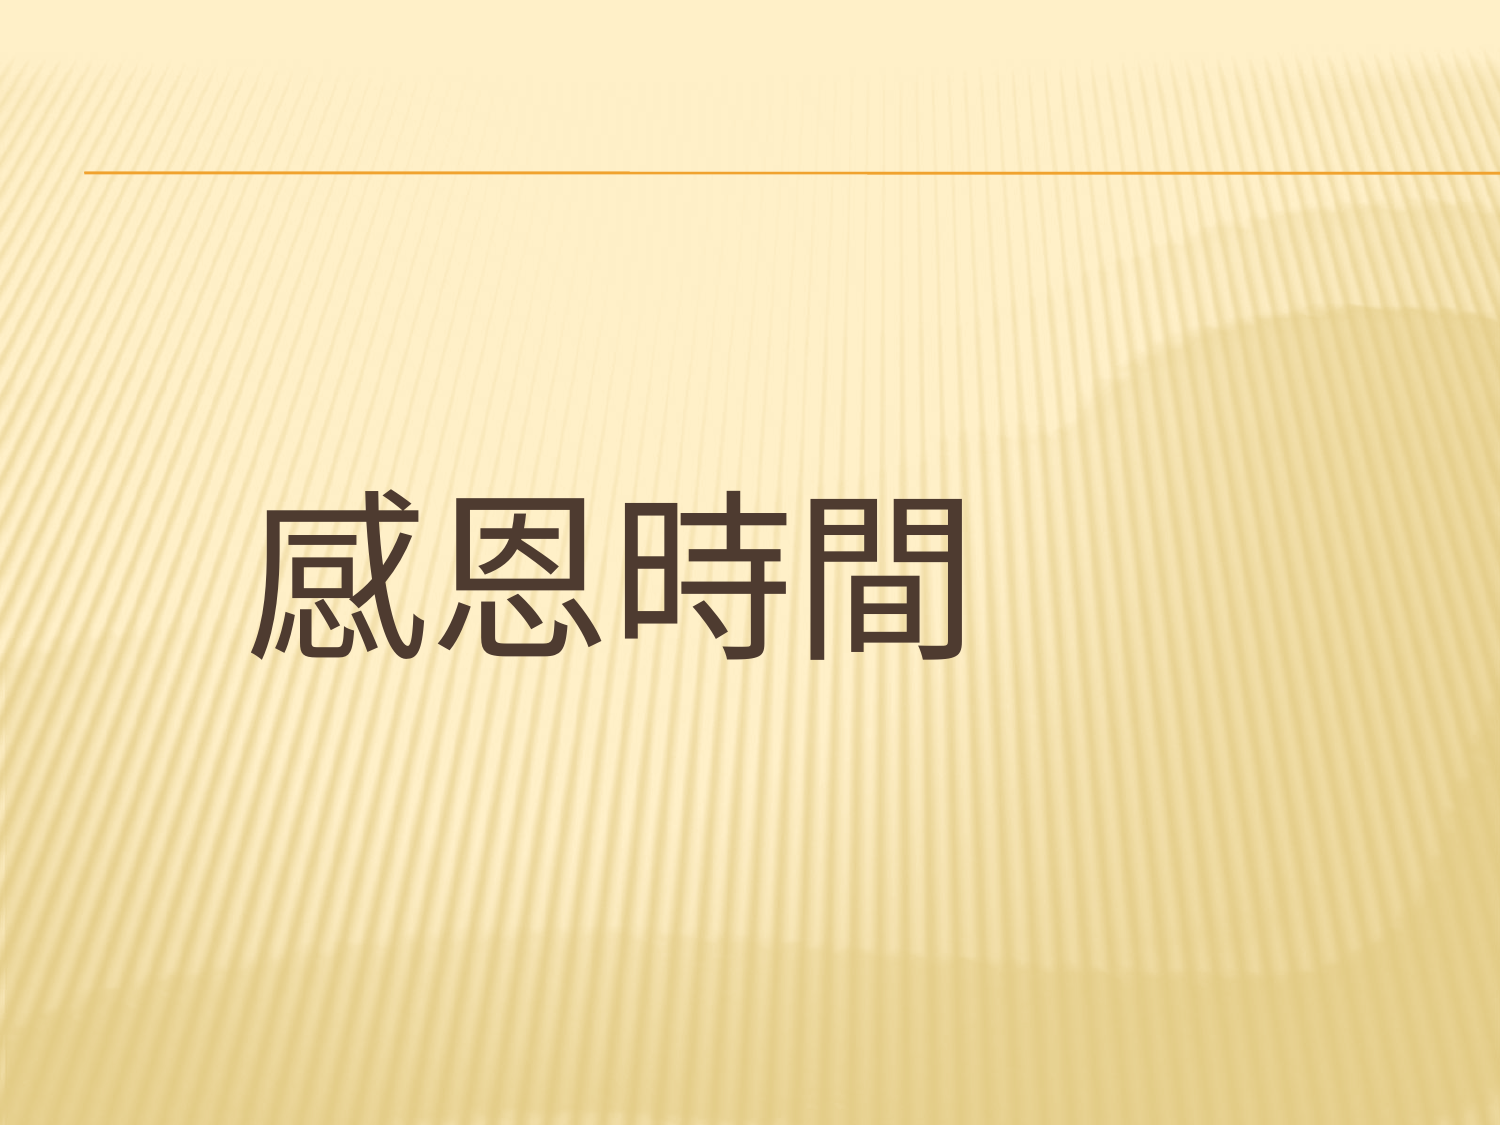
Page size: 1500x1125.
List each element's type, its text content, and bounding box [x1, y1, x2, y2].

title 感恩時間 [230, 503, 1046, 642]
